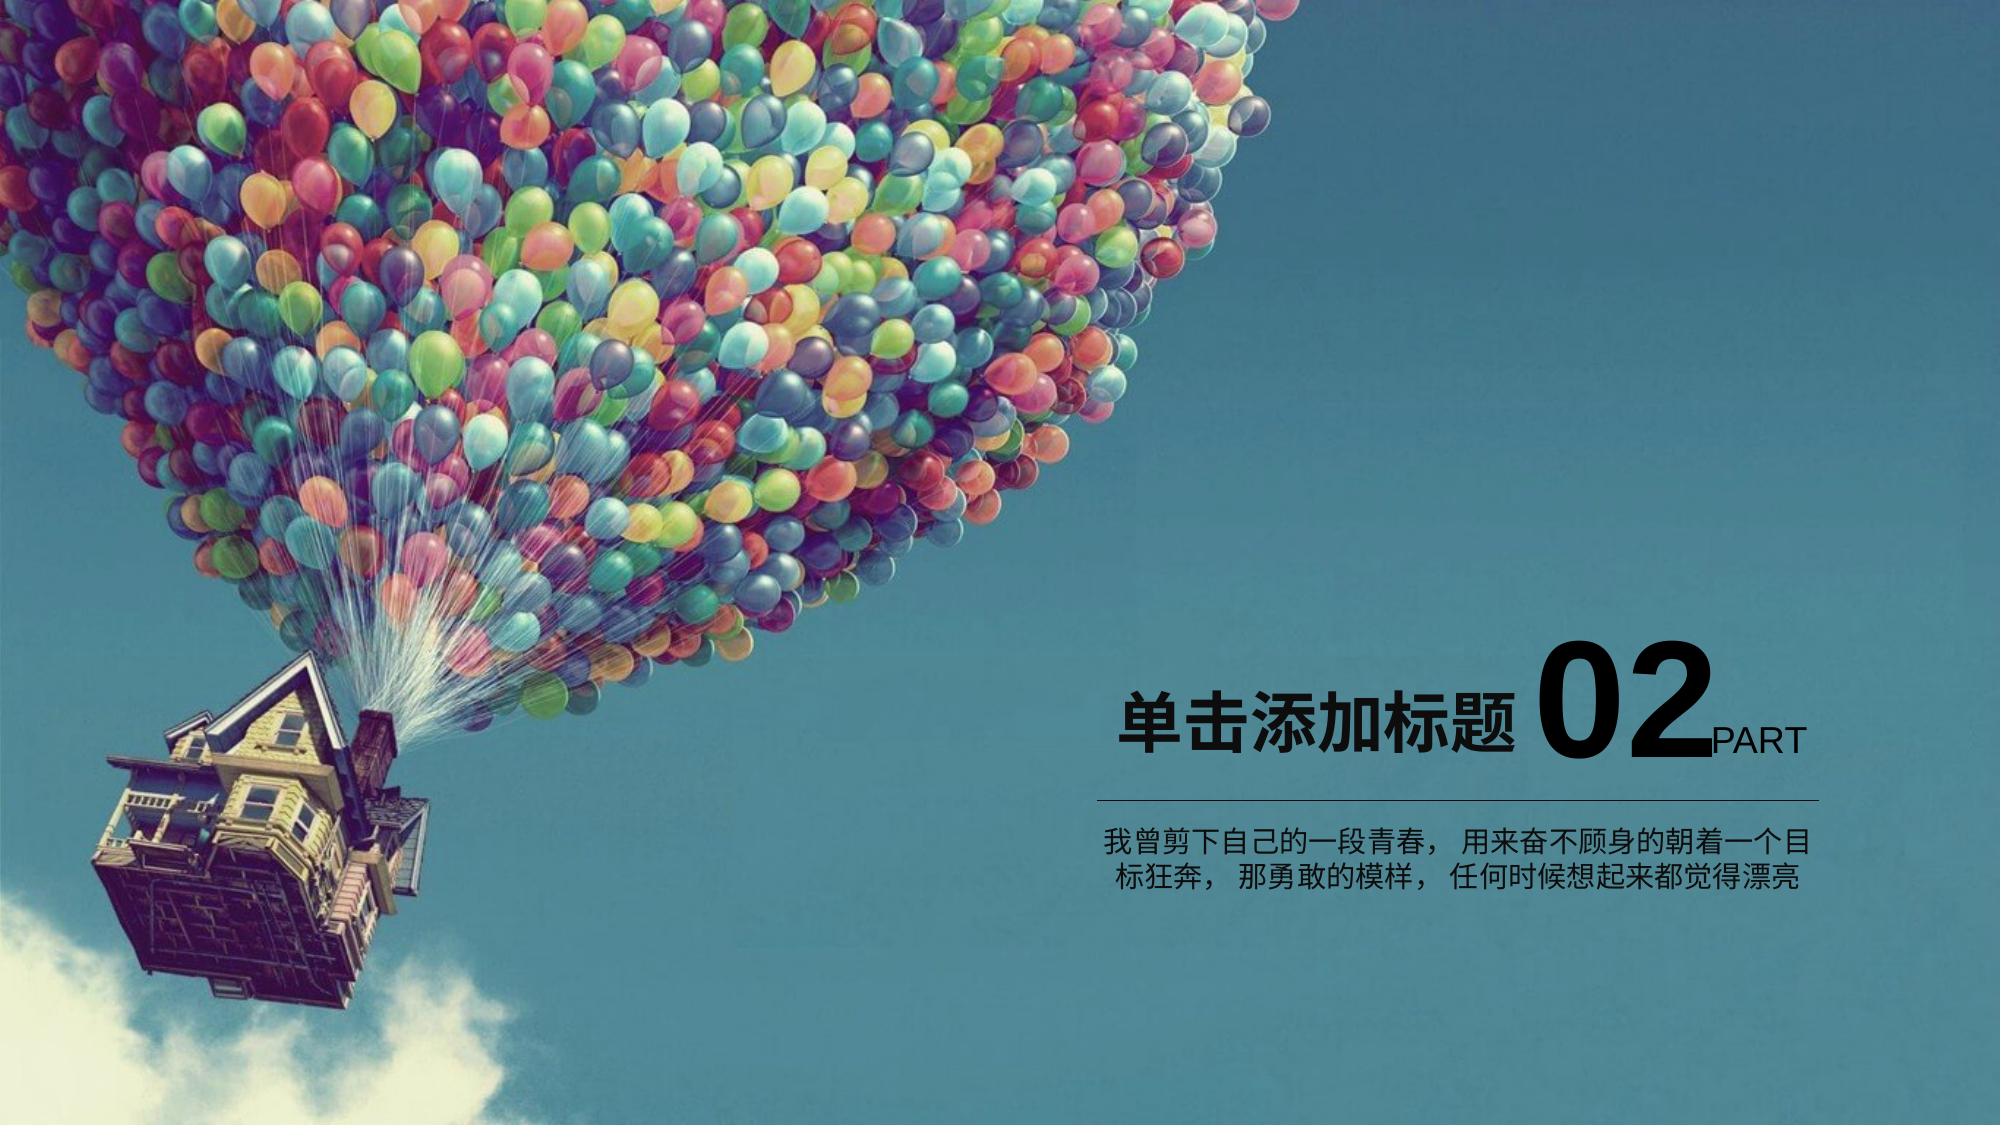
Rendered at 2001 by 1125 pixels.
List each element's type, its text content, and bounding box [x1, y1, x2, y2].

text_box 单击添加标题 [1102, 673, 1460, 769]
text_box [1460, 583, 1838, 801]
text_box 我曾剪下自己的一段青春， 用来奋不顾身的朝着一个目标狂奔， 那勇敢的模样， 任何时候想起来都觉得漂亮 [1083, 816, 1833, 901]
picture [0, 0, 2000, 1125]
